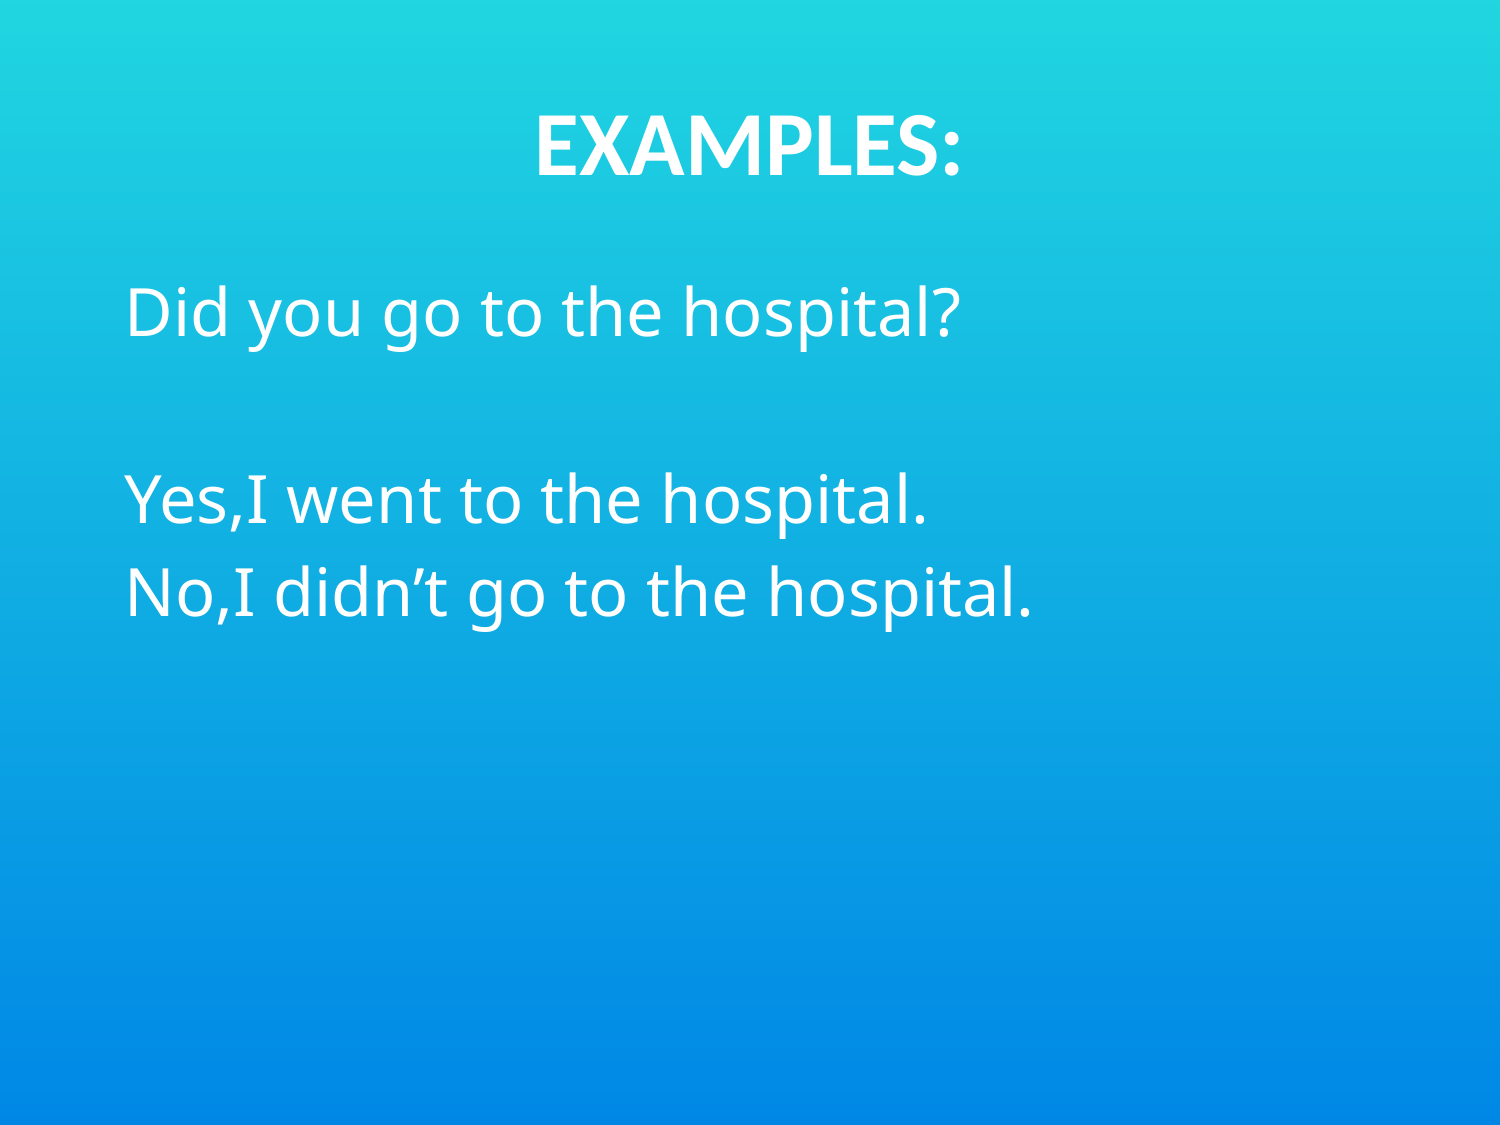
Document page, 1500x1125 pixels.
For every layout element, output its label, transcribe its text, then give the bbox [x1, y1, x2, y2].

title EXAMPLES: [75, 45, 1425, 233]
list Did you go to the hospital? Yes,I went to the hospital. No,I didn’t go to the hospital. [75, 262, 1425, 1005]
